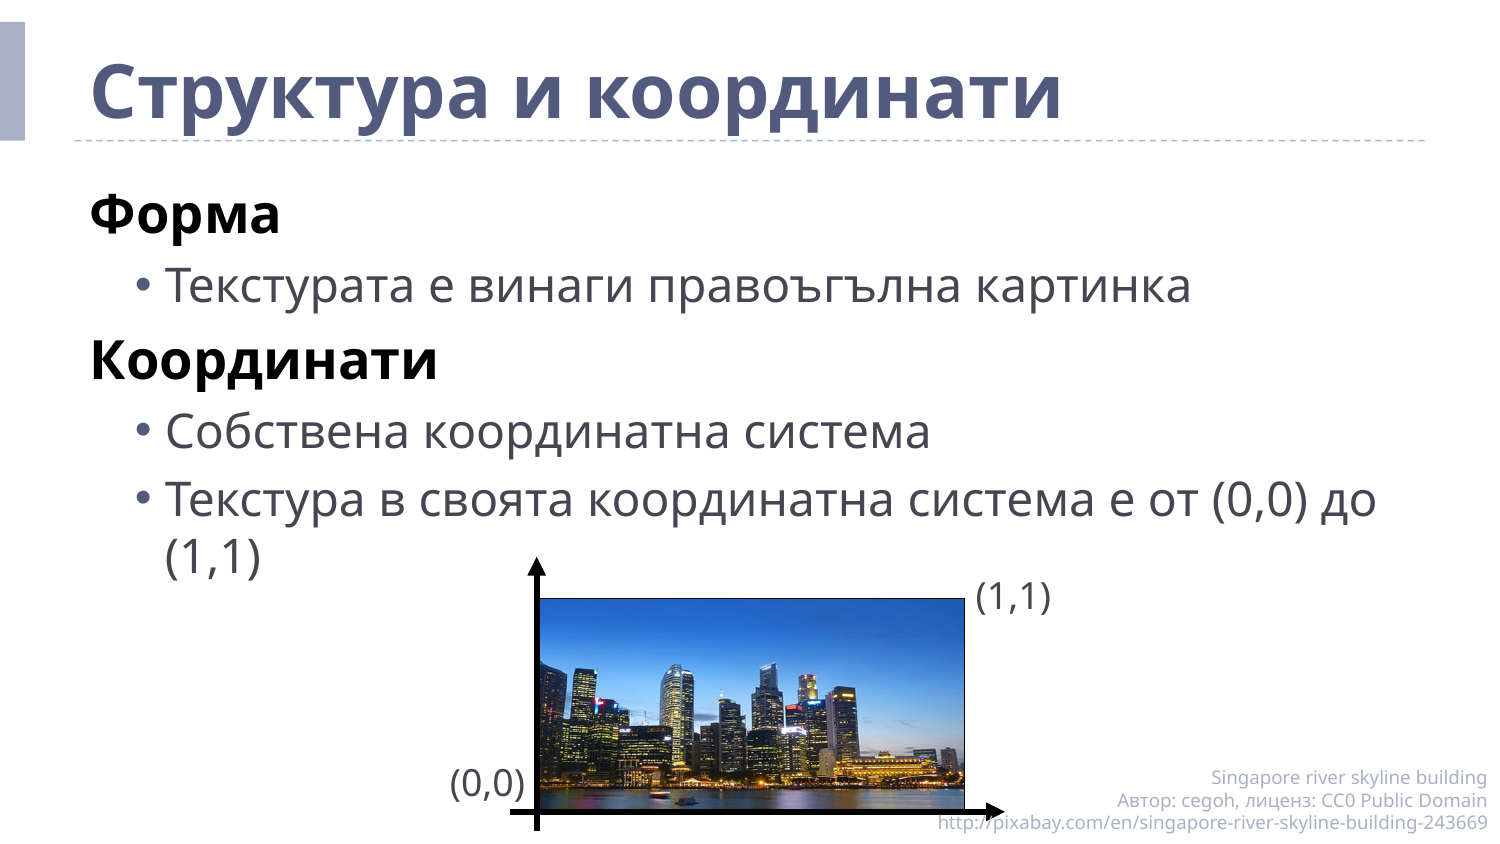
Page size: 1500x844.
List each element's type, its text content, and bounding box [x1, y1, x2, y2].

picture [537, 598, 965, 811]
text_box (1,1) [960, 564, 1096, 625]
list Форма Текстурата е винаги правоъгълна картинка Координати Собствена координатна система Текстура в своята координатна система е от (0,0) до (1,1) [75, 171, 1475, 835]
text_box (0,0) [404, 751, 529, 812]
title Структура и координати [75, 18, 1475, 141]
text_box Singapore river skyline building Автор: cegoh, лиценз: CC0 Public Domain http://pixabay.com/en/singapore-river-skyline-building-243669 [689, 758, 1500, 841]
